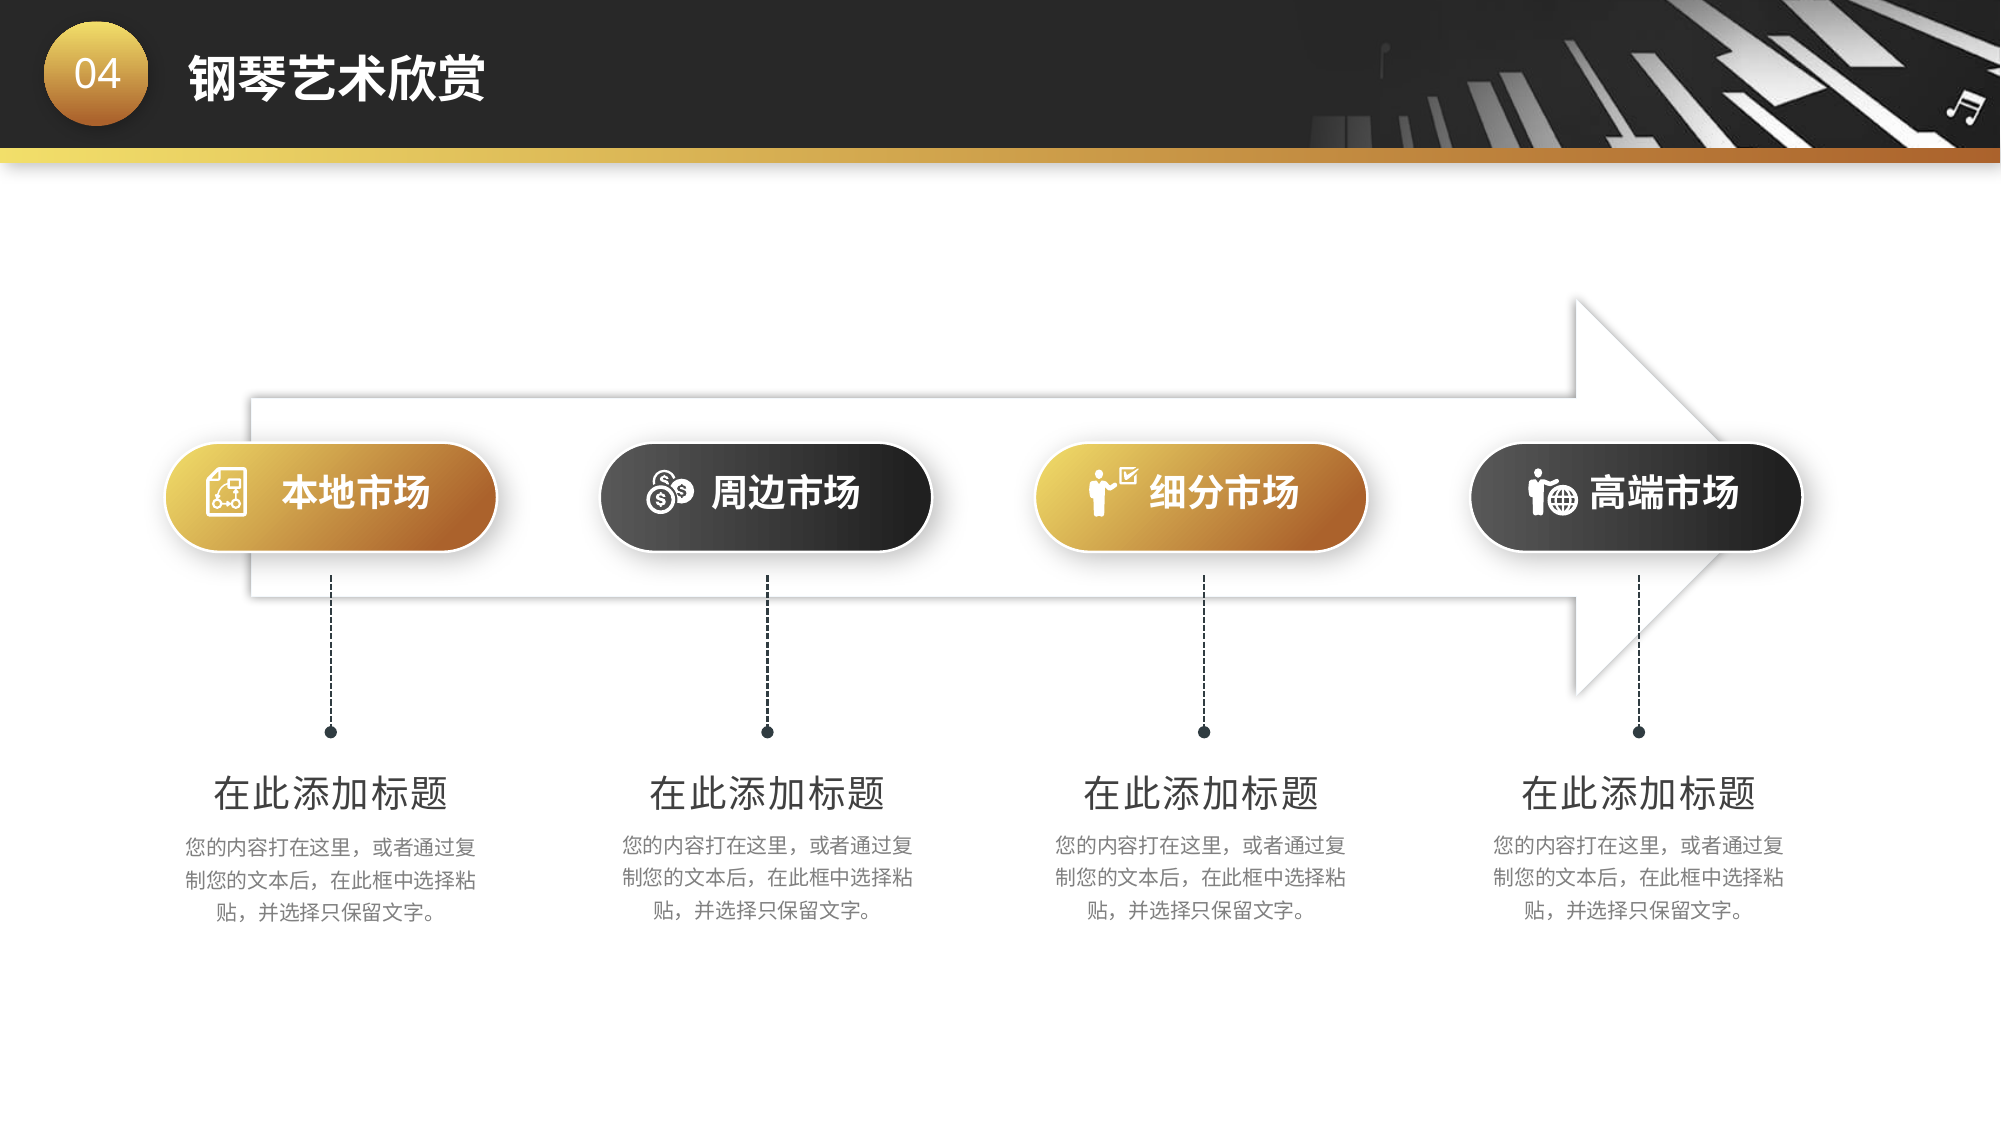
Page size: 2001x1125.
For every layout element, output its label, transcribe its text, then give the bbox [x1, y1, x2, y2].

text_box [1469, 441, 1804, 553]
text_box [574, 762, 961, 932]
text_box [251, 299, 1709, 696]
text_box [138, 762, 524, 934]
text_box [206, 466, 247, 517]
text_box 周边市场 [696, 461, 900, 522]
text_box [1446, 762, 1832, 932]
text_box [1088, 466, 1140, 517]
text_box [646, 469, 695, 514]
text_box [1033, 441, 1369, 553]
picture [1575, 0, 2000, 148]
text_box 细分市场 [1134, 461, 1315, 522]
text_box 本地市场 [266, 461, 447, 522]
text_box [1008, 762, 1394, 932]
text_box [598, 441, 934, 553]
text_box [163, 441, 499, 553]
text_box 高端市场 [1574, 461, 1755, 522]
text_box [1527, 468, 1579, 516]
